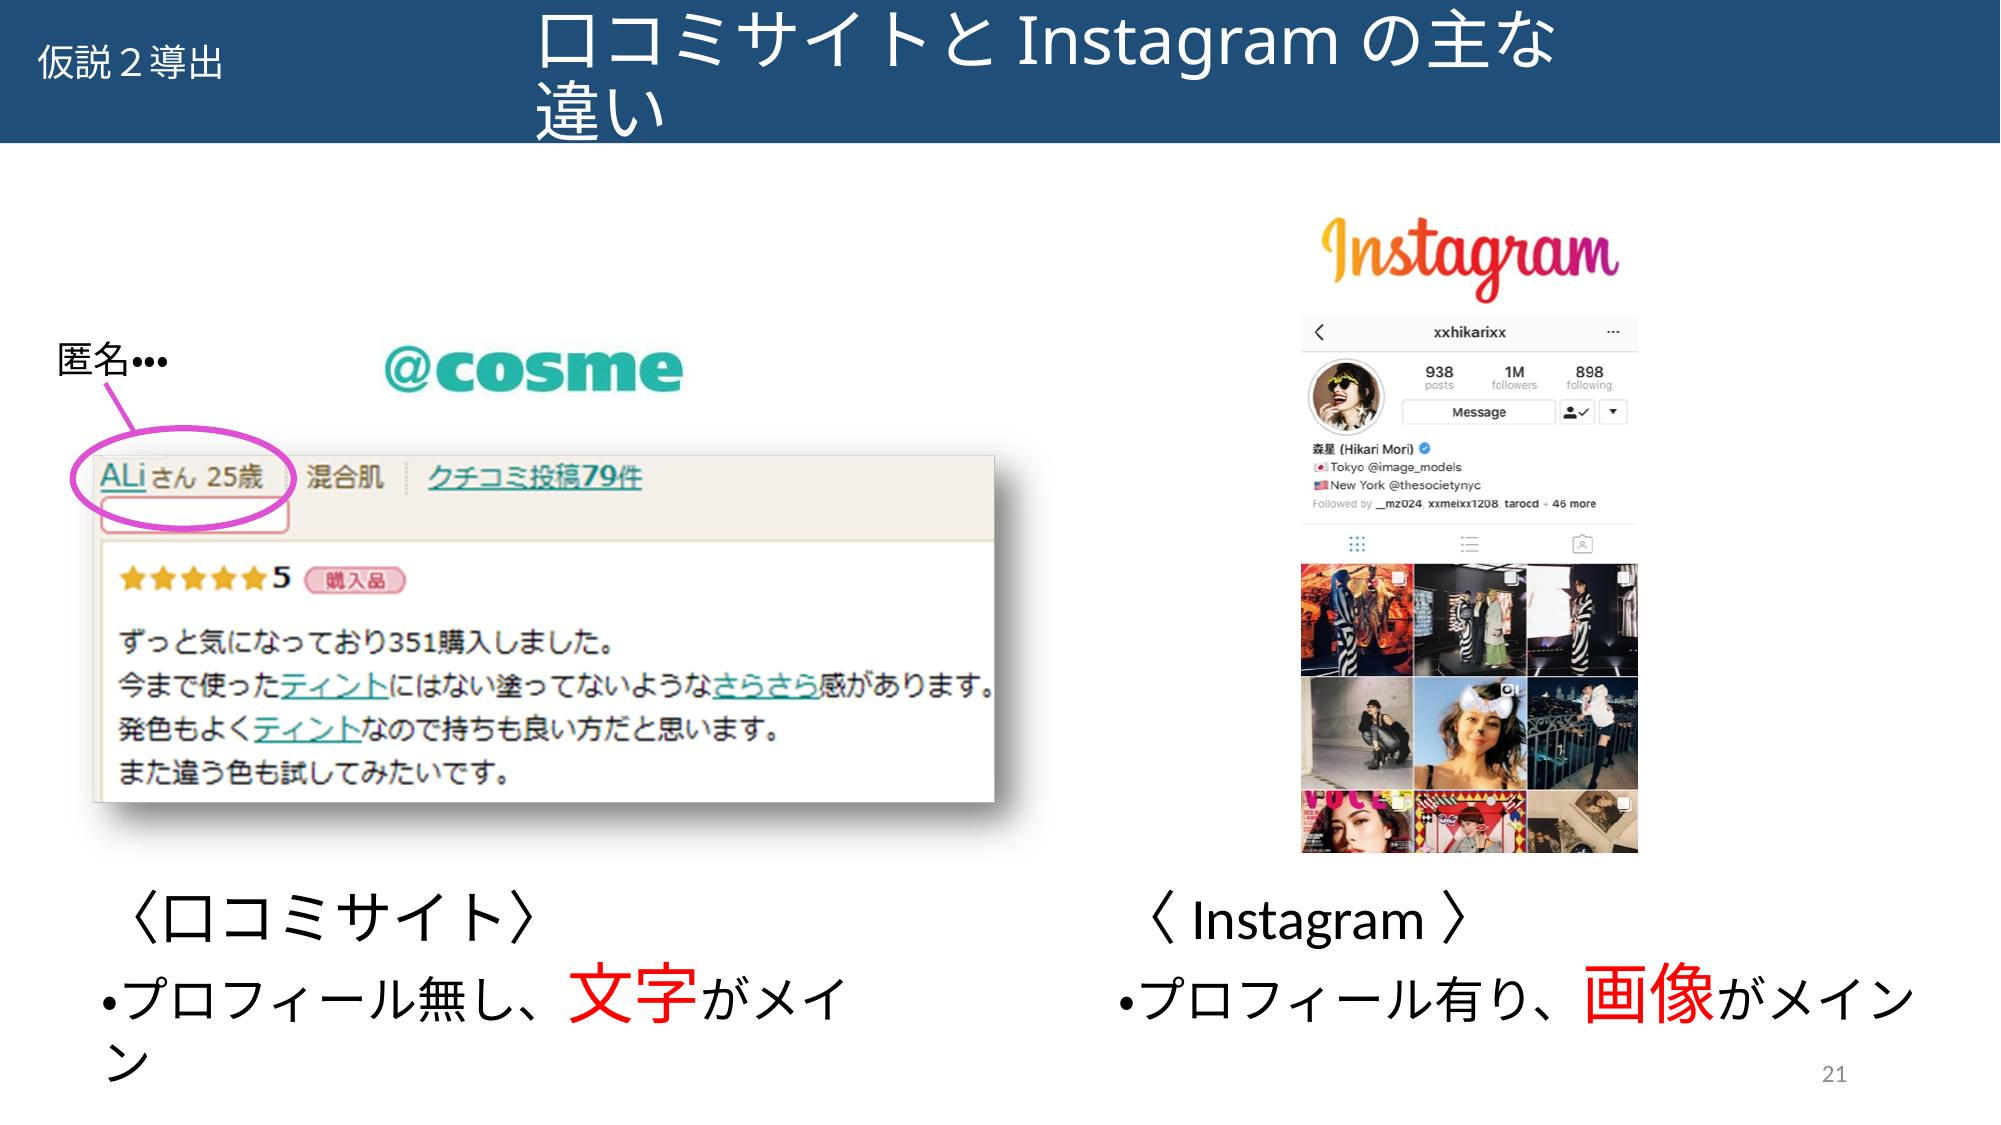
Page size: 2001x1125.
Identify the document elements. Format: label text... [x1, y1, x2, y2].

text_box 〈Instagram〉 ・プロフィール有り、画像がメイン [1104, 874, 1932, 1039]
text_box 〈口コミサイト〉 ・プロフィール無し、文字がメイン [86, 874, 897, 1099]
picture [1209, 203, 1730, 312]
text_box 仮説２導出 [22, 31, 247, 92]
text_box [0, 0, 519, 144]
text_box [105, 382, 134, 431]
slide_number 21 [1412, 1042, 1863, 1103]
picture [329, 321, 711, 397]
title 口コミサイトとInstagramの主な違い [519, 0, 1638, 188]
text_box [1638, 0, 2000, 144]
picture [58, 420, 1066, 874]
picture [1301, 316, 1638, 853]
text_box 匿名・・・ [41, 328, 226, 389]
